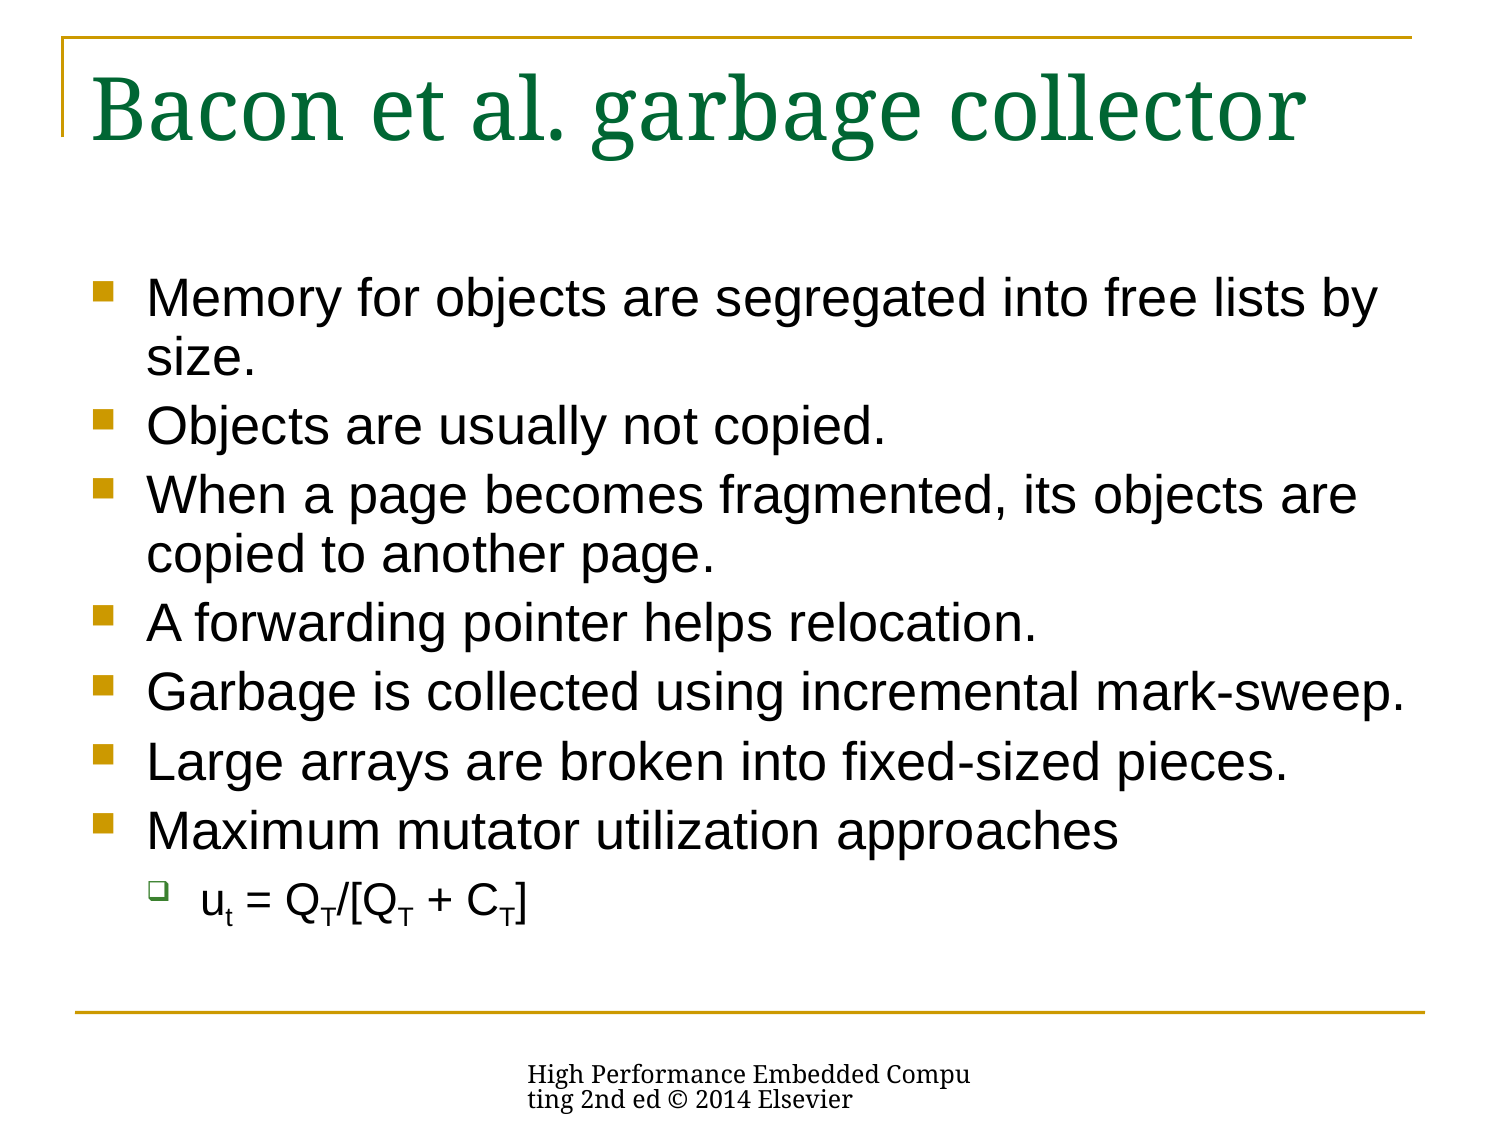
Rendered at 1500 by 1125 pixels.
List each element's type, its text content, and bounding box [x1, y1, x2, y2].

footer High Performance Embedded Computing 2nd ed © 2014 Elsevier [512, 1025, 988, 1100]
title Bacon et al. garbage collector [75, 45, 1425, 233]
list Memory for objects are segregated into free lists by size. Objects are usually not copied. When a page becomes fragmented, its objects are copied to another page. A forwarding pointer helps relocation. Garbage is collected using incremental mark-sweep. Large arrays are broken into fixed-sized pieces. Maximum mutator utilization approaches ut = QT/[QT + CT] [75, 262, 1425, 1006]
